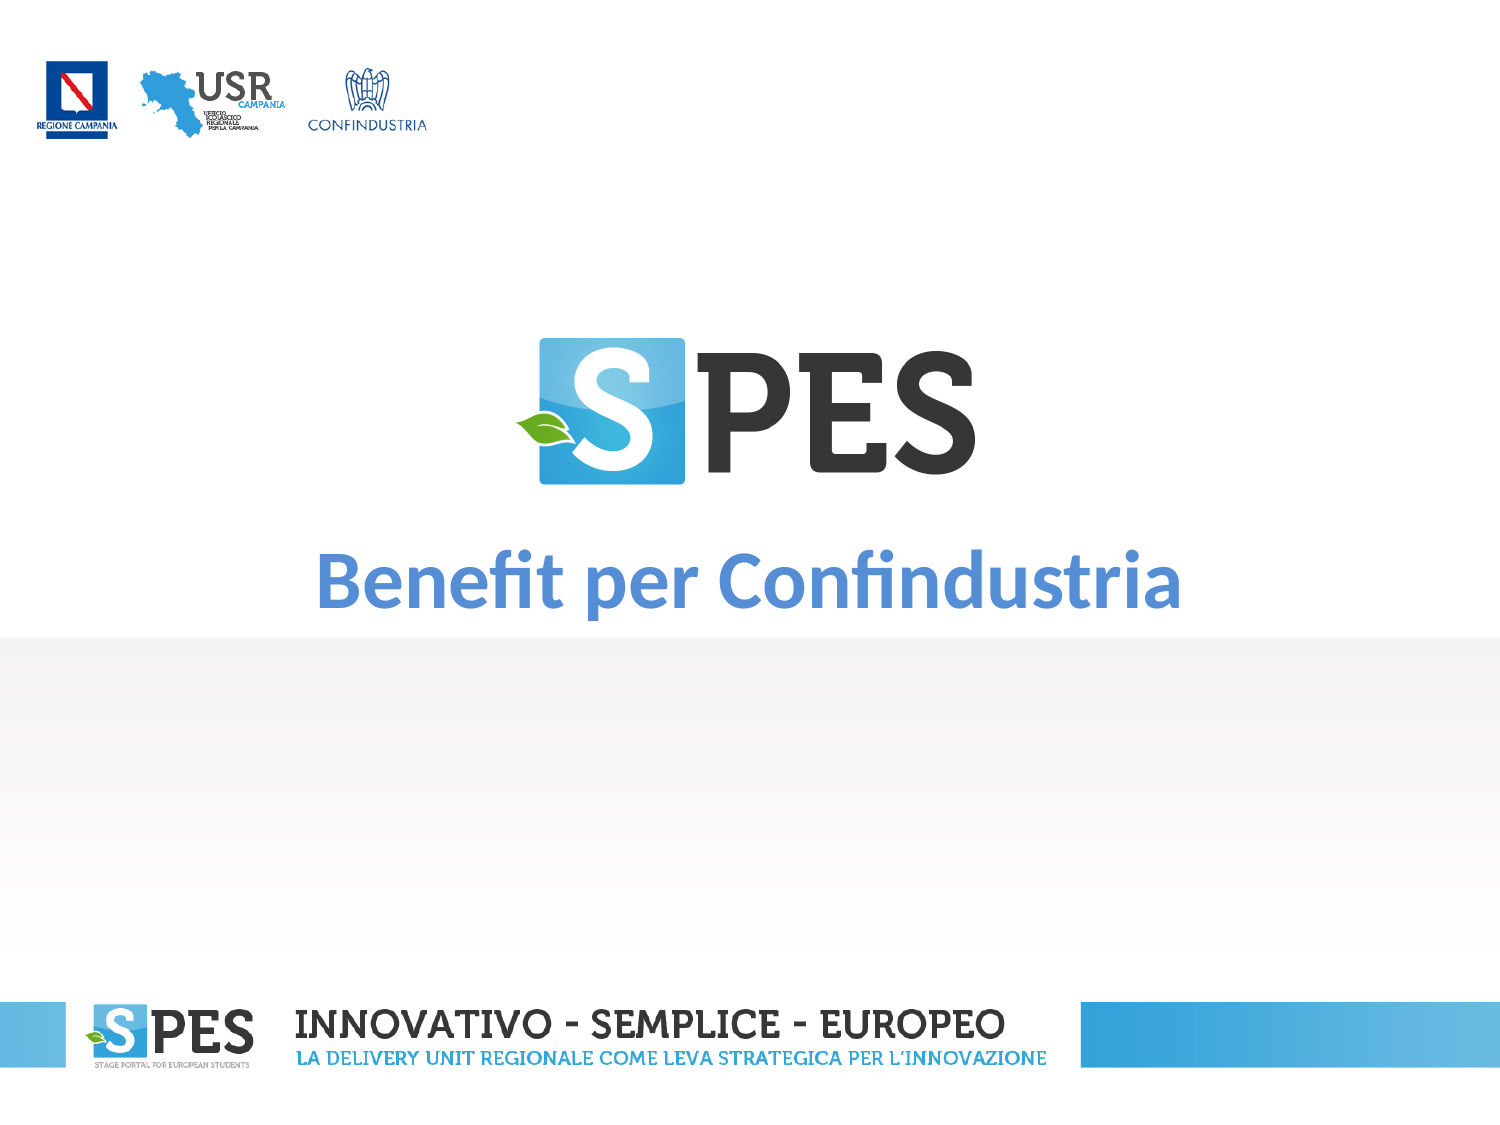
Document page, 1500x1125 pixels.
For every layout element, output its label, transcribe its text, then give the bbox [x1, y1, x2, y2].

title Benefit per Confindustria [212, 287, 1288, 763]
picture [0, 32, 1500, 1093]
